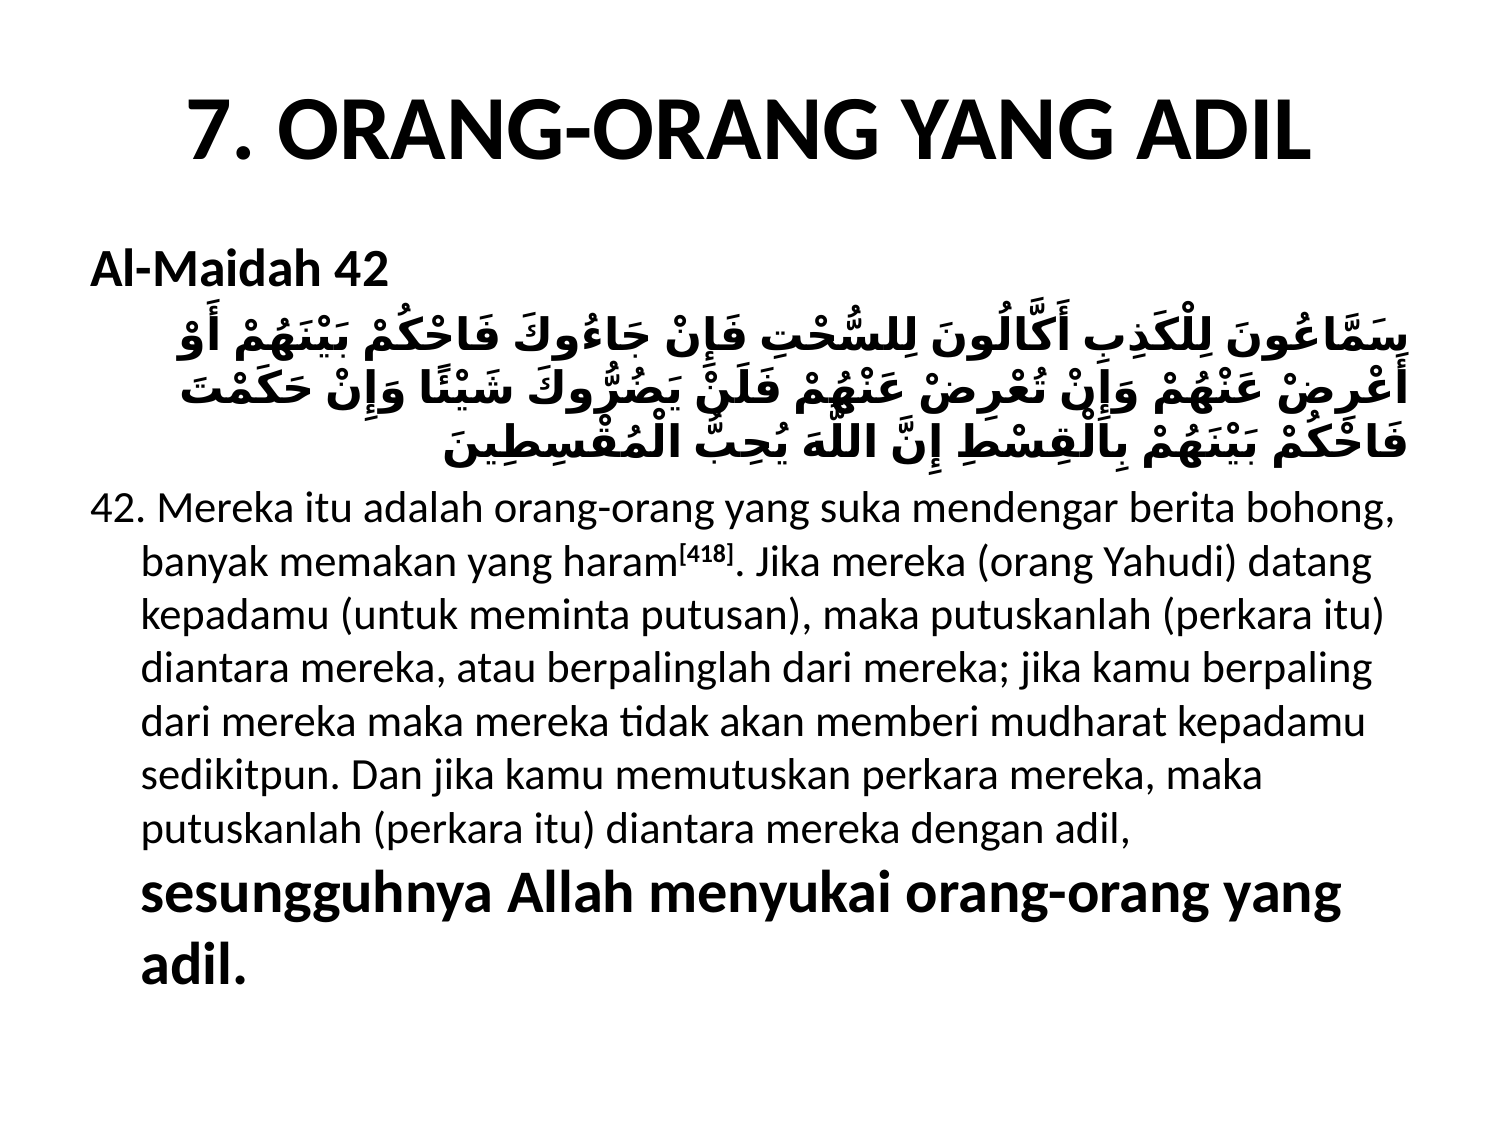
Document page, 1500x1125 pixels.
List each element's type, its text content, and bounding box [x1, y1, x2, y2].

title 7. ORANG-ORANG YANG ADIL [75, 45, 1425, 200]
list Al-Maidah 42 سَمَّاعُونَ لِلْكَذِبِ أَكَّالُونَ لِلسُّحْتِ فَإِنْ جَاءُوكَ فَاحْكُمْ بَيْنَهُمْ أَوْ أَعْرِضْ عَنْهُمْ وَإِنْ تُعْرِضْ عَنْهُمْ فَلَنْ يَضُرُّوكَ شَيْئًا وَإِنْ حَكَمْتَ فَاحْكُمْ بَيْنَهُمْ بِالْقِسْطِ إِنَّ اللَّهَ يُحِبُّ الْمُقْسِطِينَ 42. Mereka itu adalah orang-orang yang suka mendengar berita bohong, banyak memakan yang haram[418]. Jika mereka (orang Yahudi) datang kepadamu (untuk meminta putusan), maka putuskanlah (perkara itu) diantara mereka, atau berpalinglah dari mereka; jika kamu berpaling dari mereka maka mereka tidak akan memberi mudharat kepadamu sedikitpun. Dan jika kamu memutuskan perkara mereka, maka putuskanlah (perkara itu) diantara mereka dengan adil, sesungguhnya Allah menyukai orang-orang yang adil. [75, 224, 1425, 1005]
